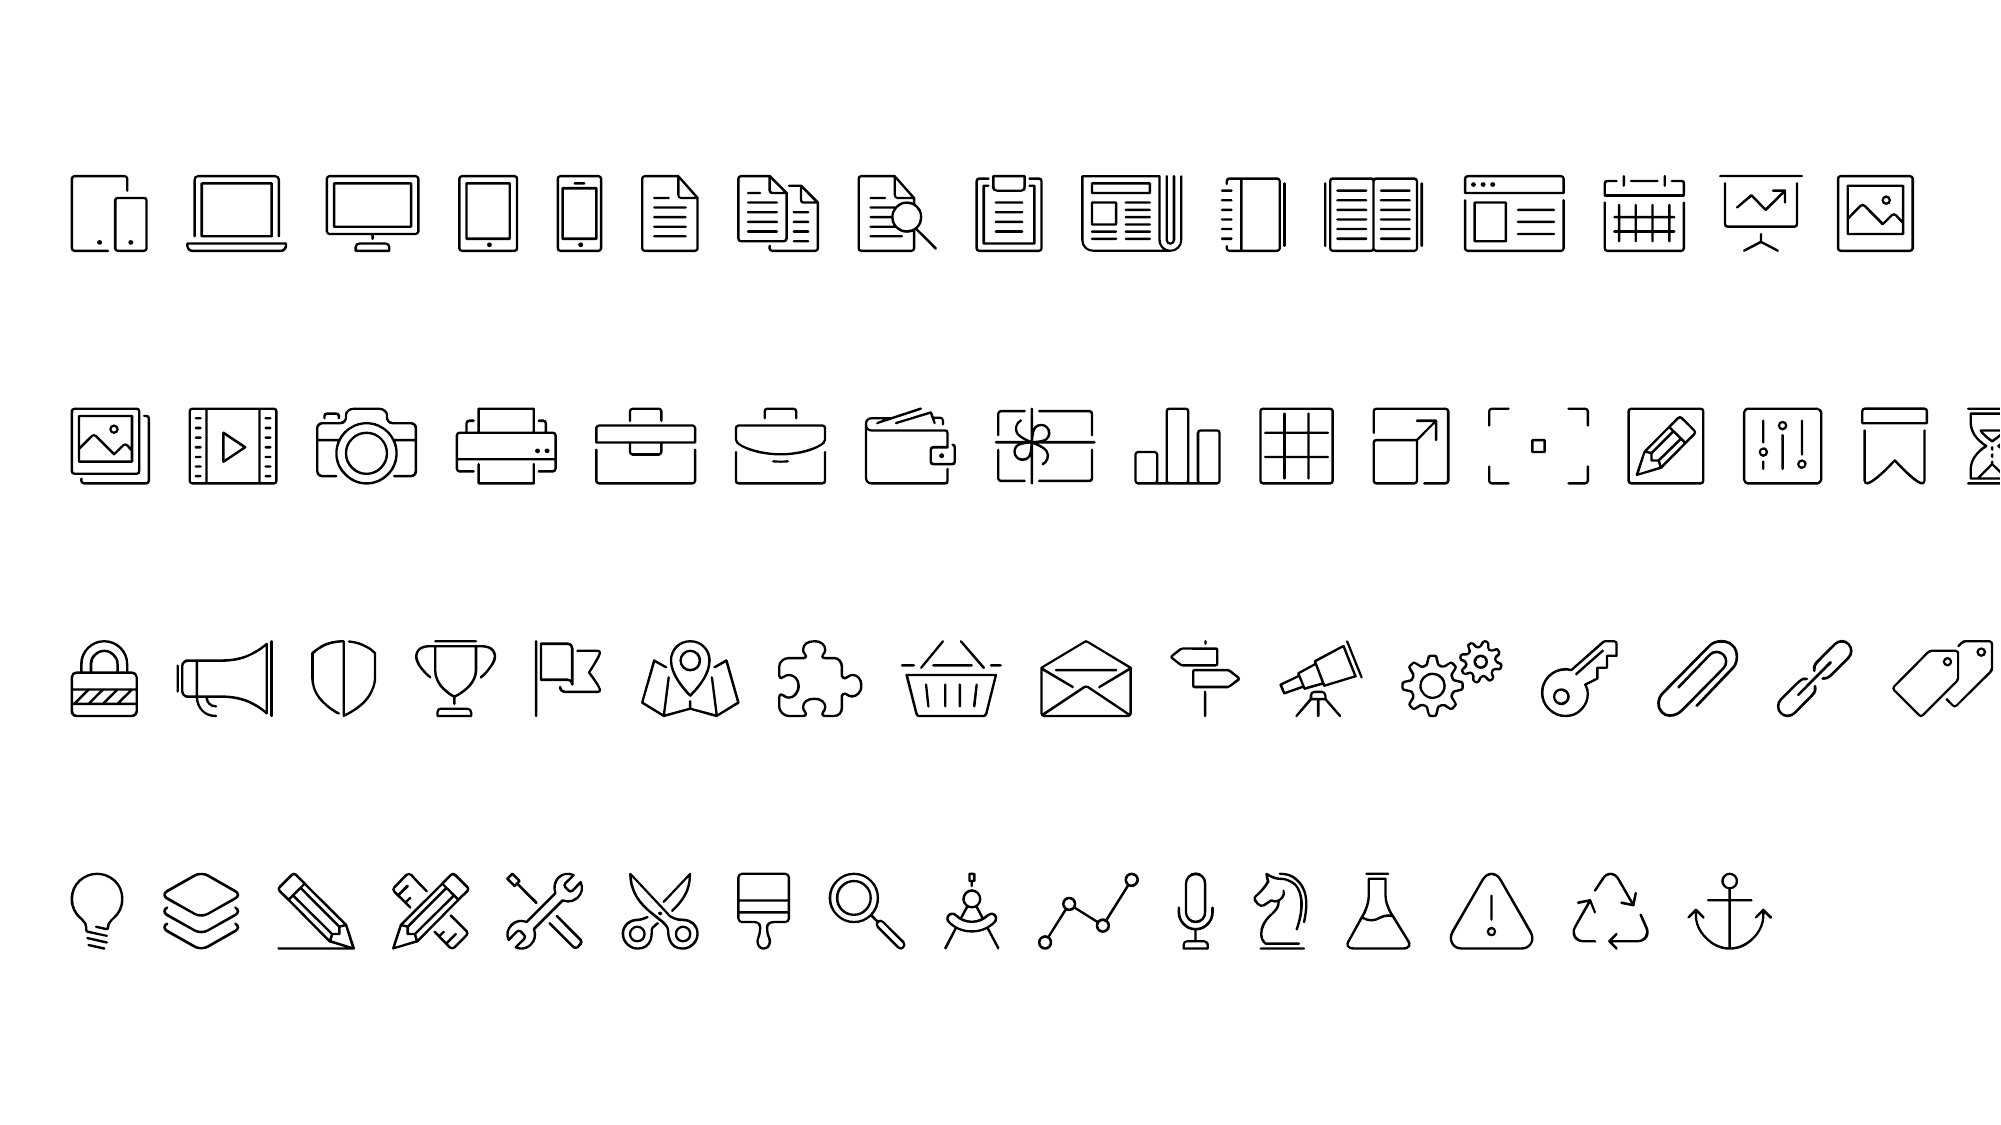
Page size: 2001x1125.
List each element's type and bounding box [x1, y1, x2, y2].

text_box [1459, 640, 1503, 684]
text_box [392, 872, 470, 950]
text_box [944, 889, 1000, 950]
text_box [1165, 174, 1176, 245]
text_box [1572, 899, 1597, 943]
text_box [734, 450, 827, 485]
text_box [960, 640, 985, 669]
text_box [1567, 407, 1590, 427]
text_box [1836, 174, 1915, 253]
text_box [1346, 877, 1411, 950]
text_box [1170, 647, 1219, 667]
text_box [669, 640, 711, 697]
text_box [277, 872, 355, 950]
text_box [1776, 677, 1817, 718]
text_box [1488, 465, 1510, 485]
text_box [1177, 906, 1214, 950]
text_box [1225, 177, 1281, 253]
text_box [113, 196, 148, 253]
text_box [1657, 639, 1739, 717]
text_box [181, 642, 268, 718]
text_box [1253, 872, 1308, 945]
text_box [163, 872, 240, 917]
text_box [70, 640, 138, 718]
text_box [1593, 872, 1637, 907]
text_box [1220, 208, 1233, 212]
text_box [1329, 177, 1419, 253]
text_box [1184, 872, 1207, 924]
text_box [559, 649, 601, 694]
text_box [737, 174, 788, 243]
text_box [1420, 182, 1424, 248]
text_box [968, 872, 976, 888]
text_box [1743, 232, 1779, 252]
text_box [163, 906, 240, 934]
text_box [1540, 640, 1618, 718]
text_box [641, 659, 740, 718]
text_box [1622, 174, 1626, 187]
text_box [734, 424, 827, 456]
text_box [316, 407, 418, 485]
text_box [1723, 182, 1799, 228]
text_box [828, 872, 906, 950]
text_box [641, 174, 699, 253]
text_box [1687, 872, 1772, 950]
text_box [1203, 690, 1207, 718]
text_box [186, 242, 288, 253]
text_box [436, 707, 473, 718]
text_box [1279, 645, 1357, 695]
text_box [1861, 407, 1929, 425]
text_box [70, 407, 141, 475]
text_box [477, 462, 535, 485]
text_box [992, 174, 1026, 192]
text_box [415, 645, 497, 706]
text_box [975, 177, 1043, 253]
text_box [325, 174, 420, 241]
text_box [1863, 429, 1926, 485]
text_box [778, 640, 863, 718]
text_box [1134, 407, 1221, 485]
text_box [70, 174, 129, 253]
text_box [595, 424, 697, 456]
text_box [1892, 649, 1960, 718]
text_box [539, 642, 574, 686]
text_box [354, 242, 391, 253]
text_box [628, 407, 663, 423]
text_box [1449, 872, 1534, 950]
text_box [188, 407, 278, 485]
text_box [857, 174, 937, 253]
text_box [1192, 668, 1241, 689]
text_box [1372, 407, 1450, 485]
text_box [1040, 640, 1132, 718]
text_box [1567, 465, 1590, 485]
text_box [163, 922, 240, 950]
text_box [920, 640, 944, 669]
text_box [534, 640, 538, 718]
text_box [1797, 661, 1832, 697]
text_box [193, 174, 281, 238]
text_box [1812, 639, 1853, 680]
text_box [458, 174, 519, 253]
text_box [556, 174, 603, 253]
text_box [1259, 407, 1334, 485]
text_box [1742, 407, 1823, 485]
text_box [763, 407, 798, 420]
text_box [455, 407, 557, 473]
text_box [1603, 179, 1686, 197]
text_box [1220, 237, 1233, 241]
text_box [595, 448, 697, 485]
text_box [905, 673, 998, 718]
text_box [506, 872, 583, 950]
text_box [1627, 407, 1705, 485]
text_box [737, 872, 791, 950]
text_box [1463, 199, 1565, 253]
text_box [86, 936, 109, 944]
text_box [1603, 201, 1686, 253]
text_box [311, 640, 377, 718]
text_box [621, 872, 699, 950]
text_box [768, 184, 820, 253]
text_box [1969, 412, 2000, 480]
text_box [1718, 174, 1804, 178]
text_box [1488, 407, 1510, 427]
text_box [70, 872, 124, 937]
text_box [1463, 174, 1565, 195]
text_box [87, 943, 106, 950]
text_box [1220, 227, 1233, 231]
text_box [1038, 872, 1140, 950]
text_box [864, 407, 956, 485]
text_box [1081, 175, 1183, 252]
text_box [1295, 690, 1341, 718]
text_box [80, 414, 151, 485]
text_box [1346, 640, 1363, 679]
text_box [1531, 438, 1546, 454]
text_box [1608, 913, 1649, 950]
text_box [1945, 640, 1994, 708]
text_box [994, 407, 1096, 485]
text_box [1401, 654, 1464, 718]
